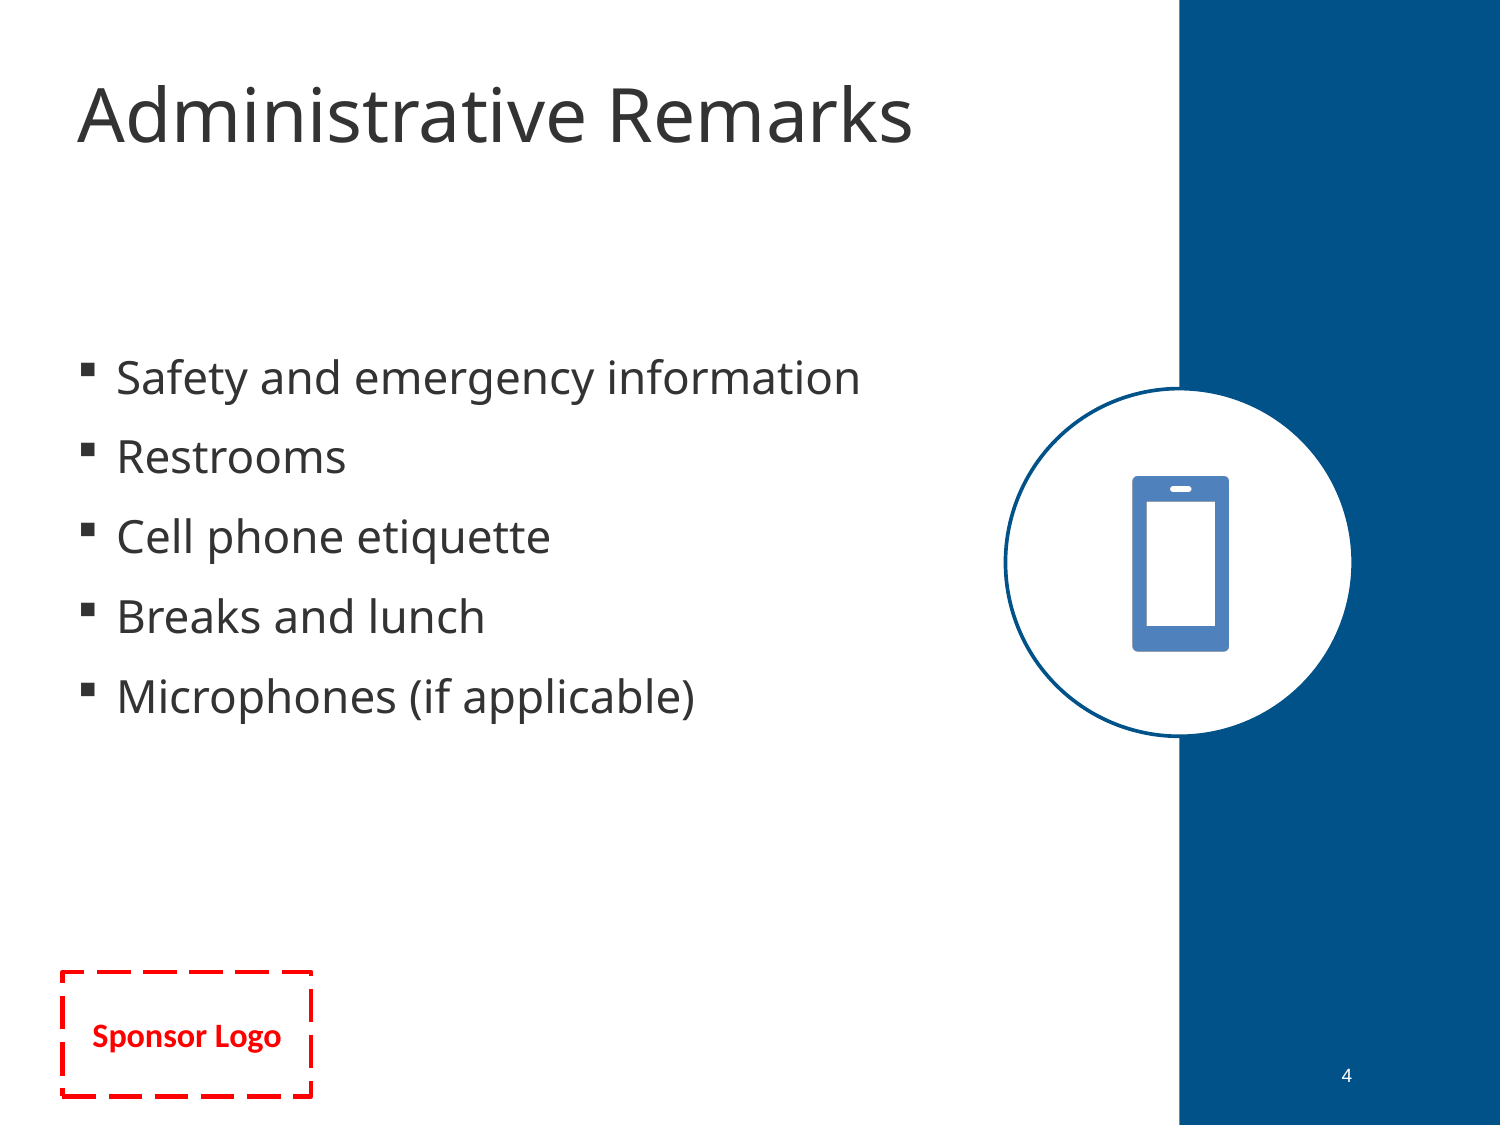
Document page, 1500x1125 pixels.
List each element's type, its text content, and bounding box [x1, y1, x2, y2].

picture [1086, 469, 1275, 658]
text_box [1177, 0, 1500, 1125]
slide_number 4 [1242, 1052, 1368, 1098]
text_box [1003, 386, 1356, 739]
title Administrative Remarks [62, 31, 982, 195]
list Safety and emergency information Restrooms Cell phone etiquette Breaks and lunch Microphones (if applicable) [62, 224, 889, 847]
